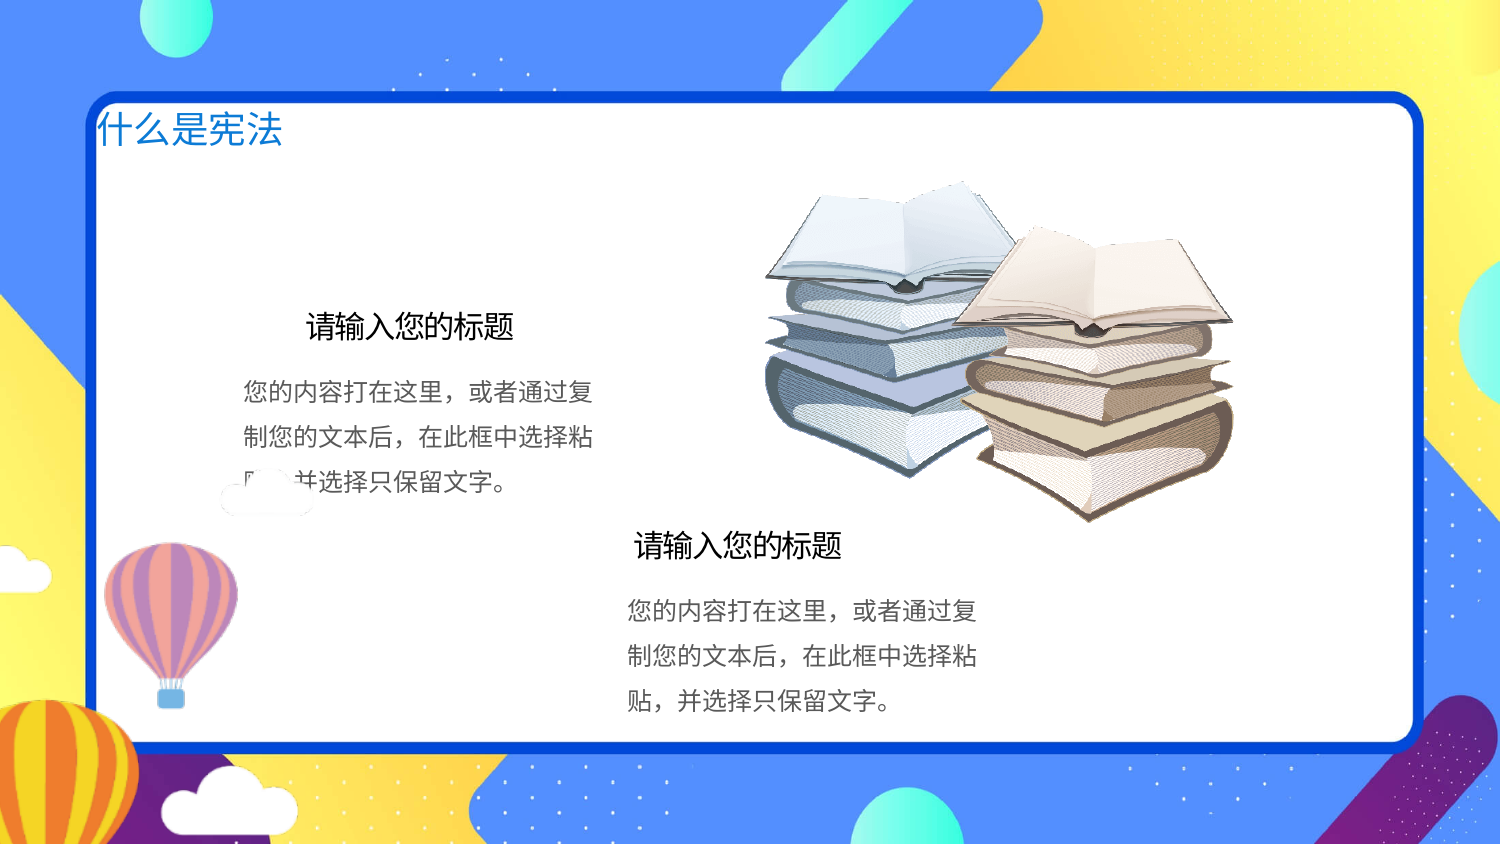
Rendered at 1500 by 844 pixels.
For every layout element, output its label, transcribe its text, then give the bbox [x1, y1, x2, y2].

text_box 什么是宪法 [81, 98, 299, 159]
picture [0, 0, 1500, 844]
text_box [607, 518, 995, 641]
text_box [226, 300, 611, 422]
